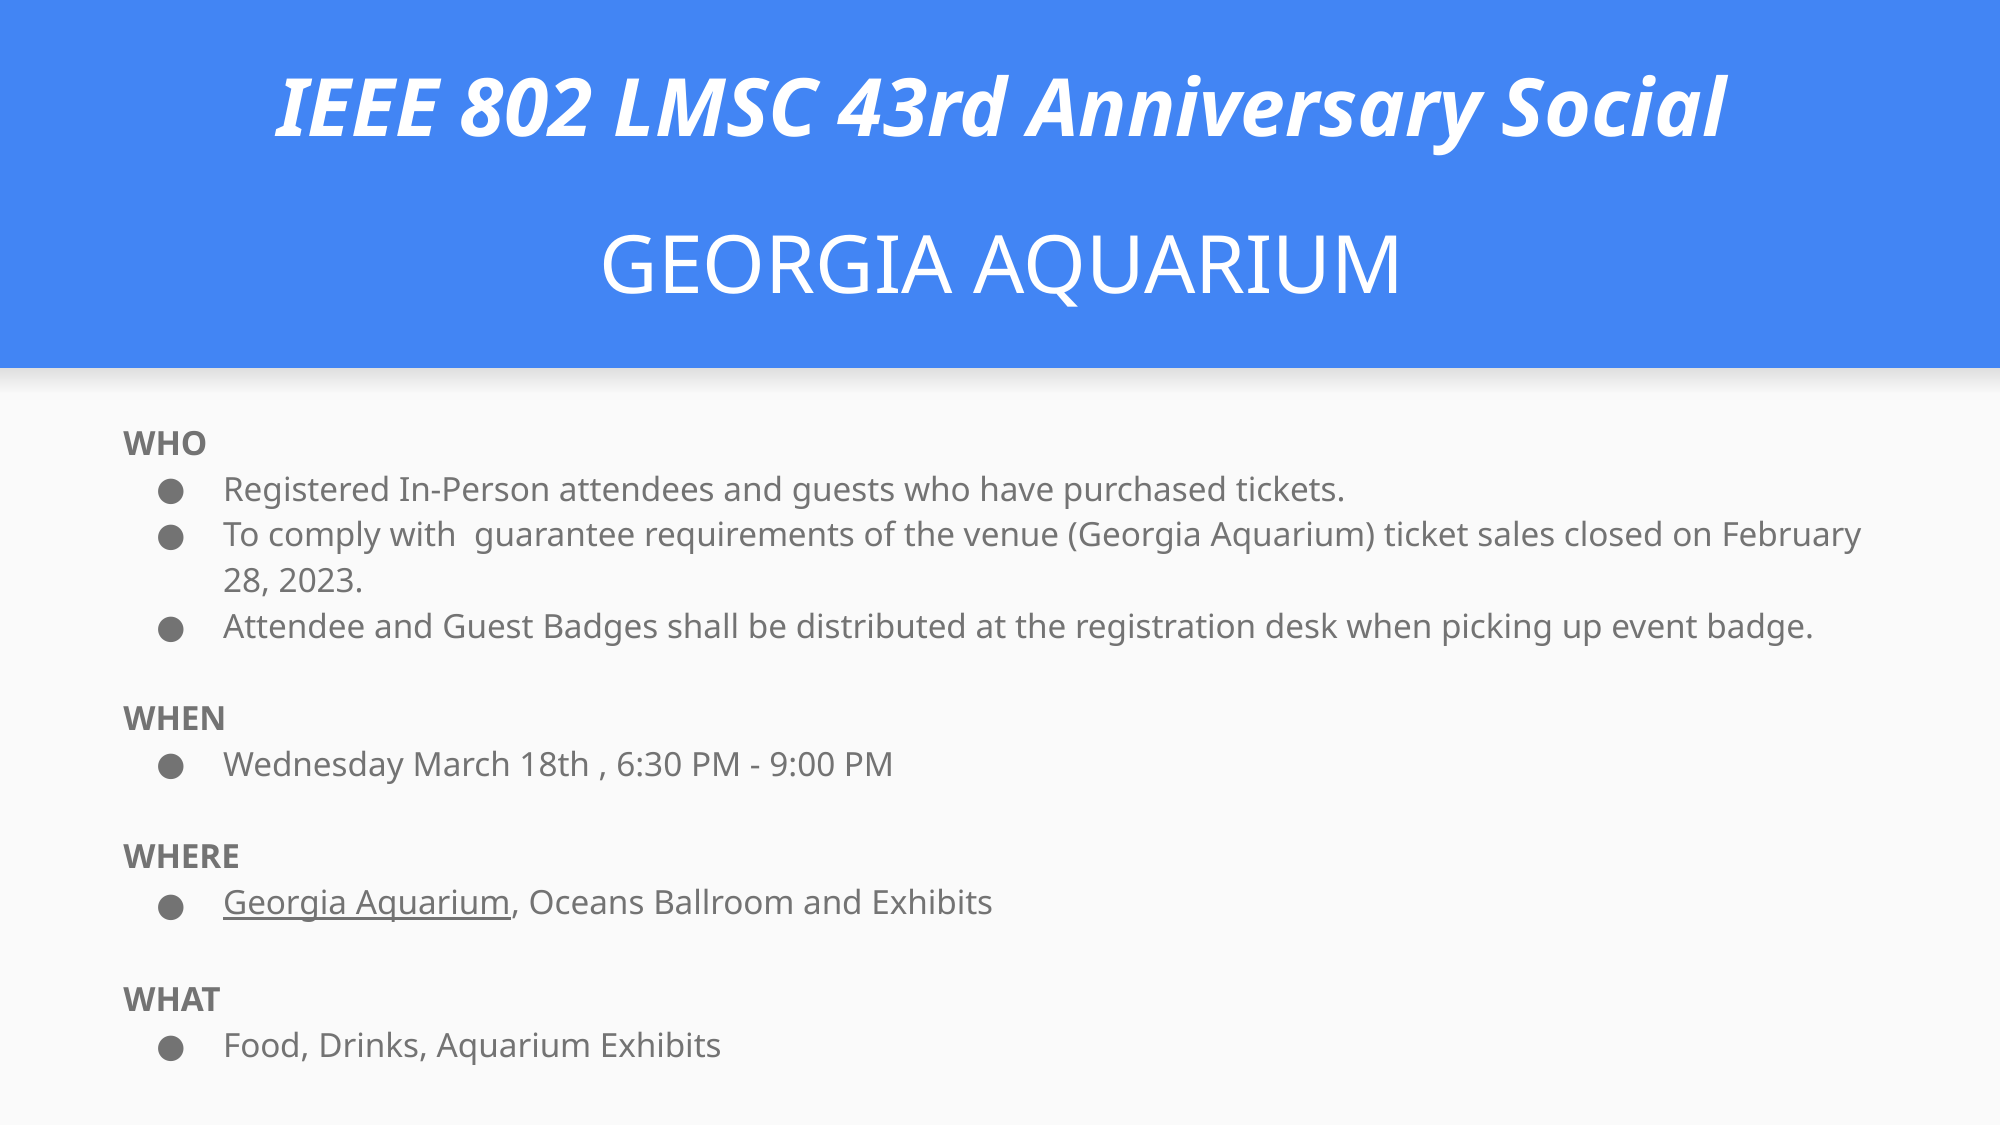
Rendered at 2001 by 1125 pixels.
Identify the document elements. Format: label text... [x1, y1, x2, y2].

list WHO Registered In-Person attendees and guests who have purchased tickets. To comply with guarantee requirements of the venue (Georgia Aquarium) ticket sales closed on February 28, 2023. Attendee and Guest Badges shall be distributed at the registration desk when picking up event badge. WHEN Wednesday March 18th , 6:30 PM - 9:00 PM WHERE Georgia Aquarium, Oceans Ballroom and Exhibits WHAT Food, Drinks, Aquarium Exhibits [103, 395, 1940, 1113]
title IEEE 802 LMSC 43rd Anniversary Social GEORGIA AQUARIUM [103, 19, 1902, 330]
